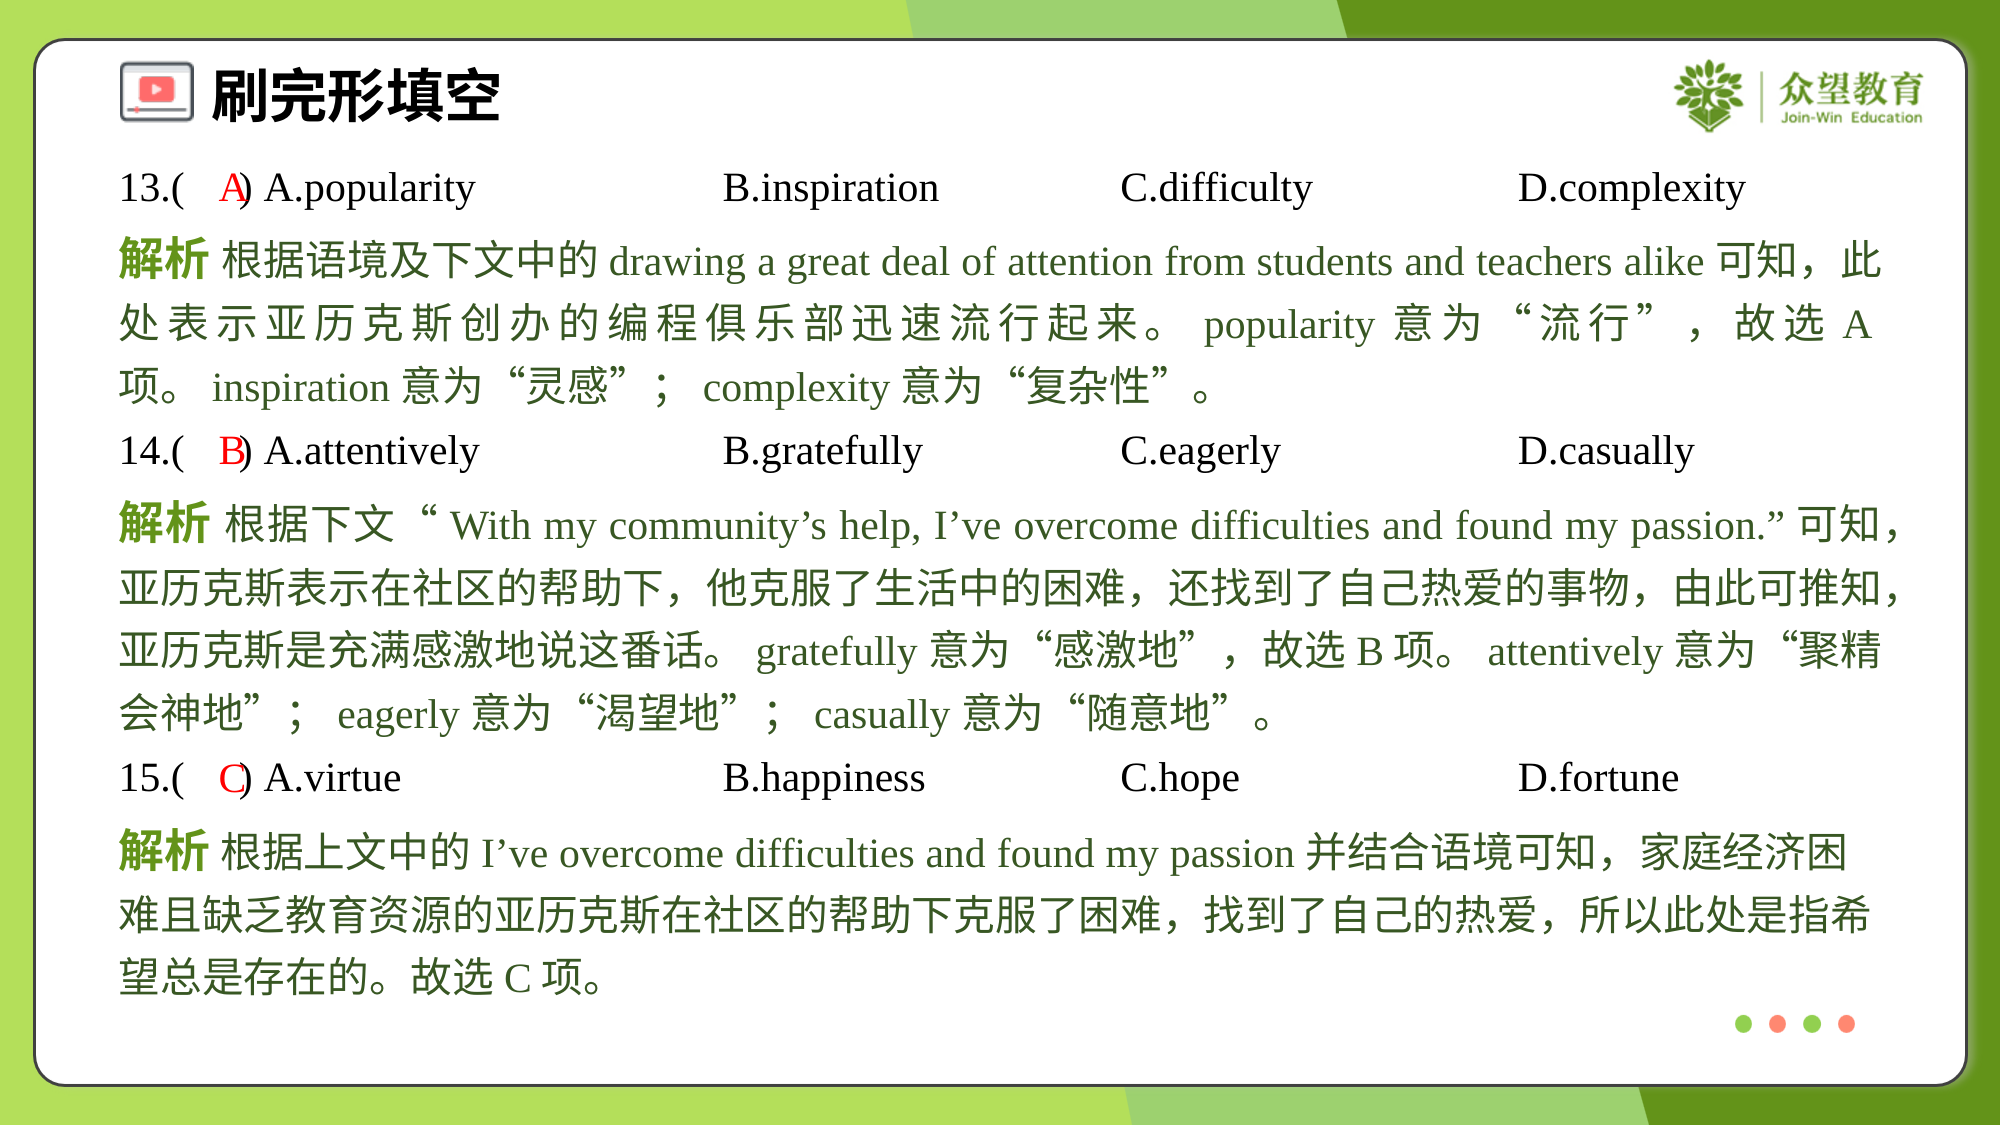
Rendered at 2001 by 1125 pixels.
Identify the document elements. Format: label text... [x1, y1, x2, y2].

text_box C [213, 737, 252, 796]
text_box 13.( ) A.popularity B.inspiration C.difficulty D.complexity [118, 146, 213, 204]
text_box A [213, 146, 254, 205]
picture [0, 0, 2000, 1125]
text_box 14.( ) A.attentively B.gratefully C.eagerly D.casually [252, 410, 1883, 468]
text_box 15.( ) A.virtue B.happiness C.hope D.fortune [252, 737, 1883, 795]
text_box 解析 根据上文中的I’ve overcome difficulties and found my passion并结合语境可知，家庭经济困难且缺乏教育资源的亚历克斯在社区的帮助下克服了困难，找到了自己的热爱，所以此处是指希望总是存在的。故选C项。 [118, 807, 1883, 997]
text_box 解析 根据语境及下文中的drawing a great deal of attention from students and teachers alike可知，此处表示亚历克斯创办的编程俱乐部迅速流行起来。popularity意为“流行”，故选A项。inspiration意为“灵感”；complexity意为“复杂性”。 [118, 215, 1883, 405]
text_box 解析 根据下文“With my community’s help, I’ve overcome difficulties and found my passion.”可知，亚历克斯表示在社区的帮助下，他克服了生活中的困难，还找到了自己热爱的事物，由此可推知，亚历克斯是充满感激地说这番话。gratefully意为“感激地”，故选B项。attentively意为“聚精会神地”；eagerly意为“渴望地”；casually意为“随意地”。 [118, 480, 1883, 732]
text_box B [213, 410, 252, 469]
text_box 13.( ) A.popularity B.inspiration C.difficulty D.complexity [254, 146, 1883, 204]
text_box 14.( ) A.attentively B.gratefully C.eagerly D.casually [118, 410, 213, 468]
text_box 15.( ) A.virtue B.happiness C.hope D.fortune [118, 737, 213, 795]
